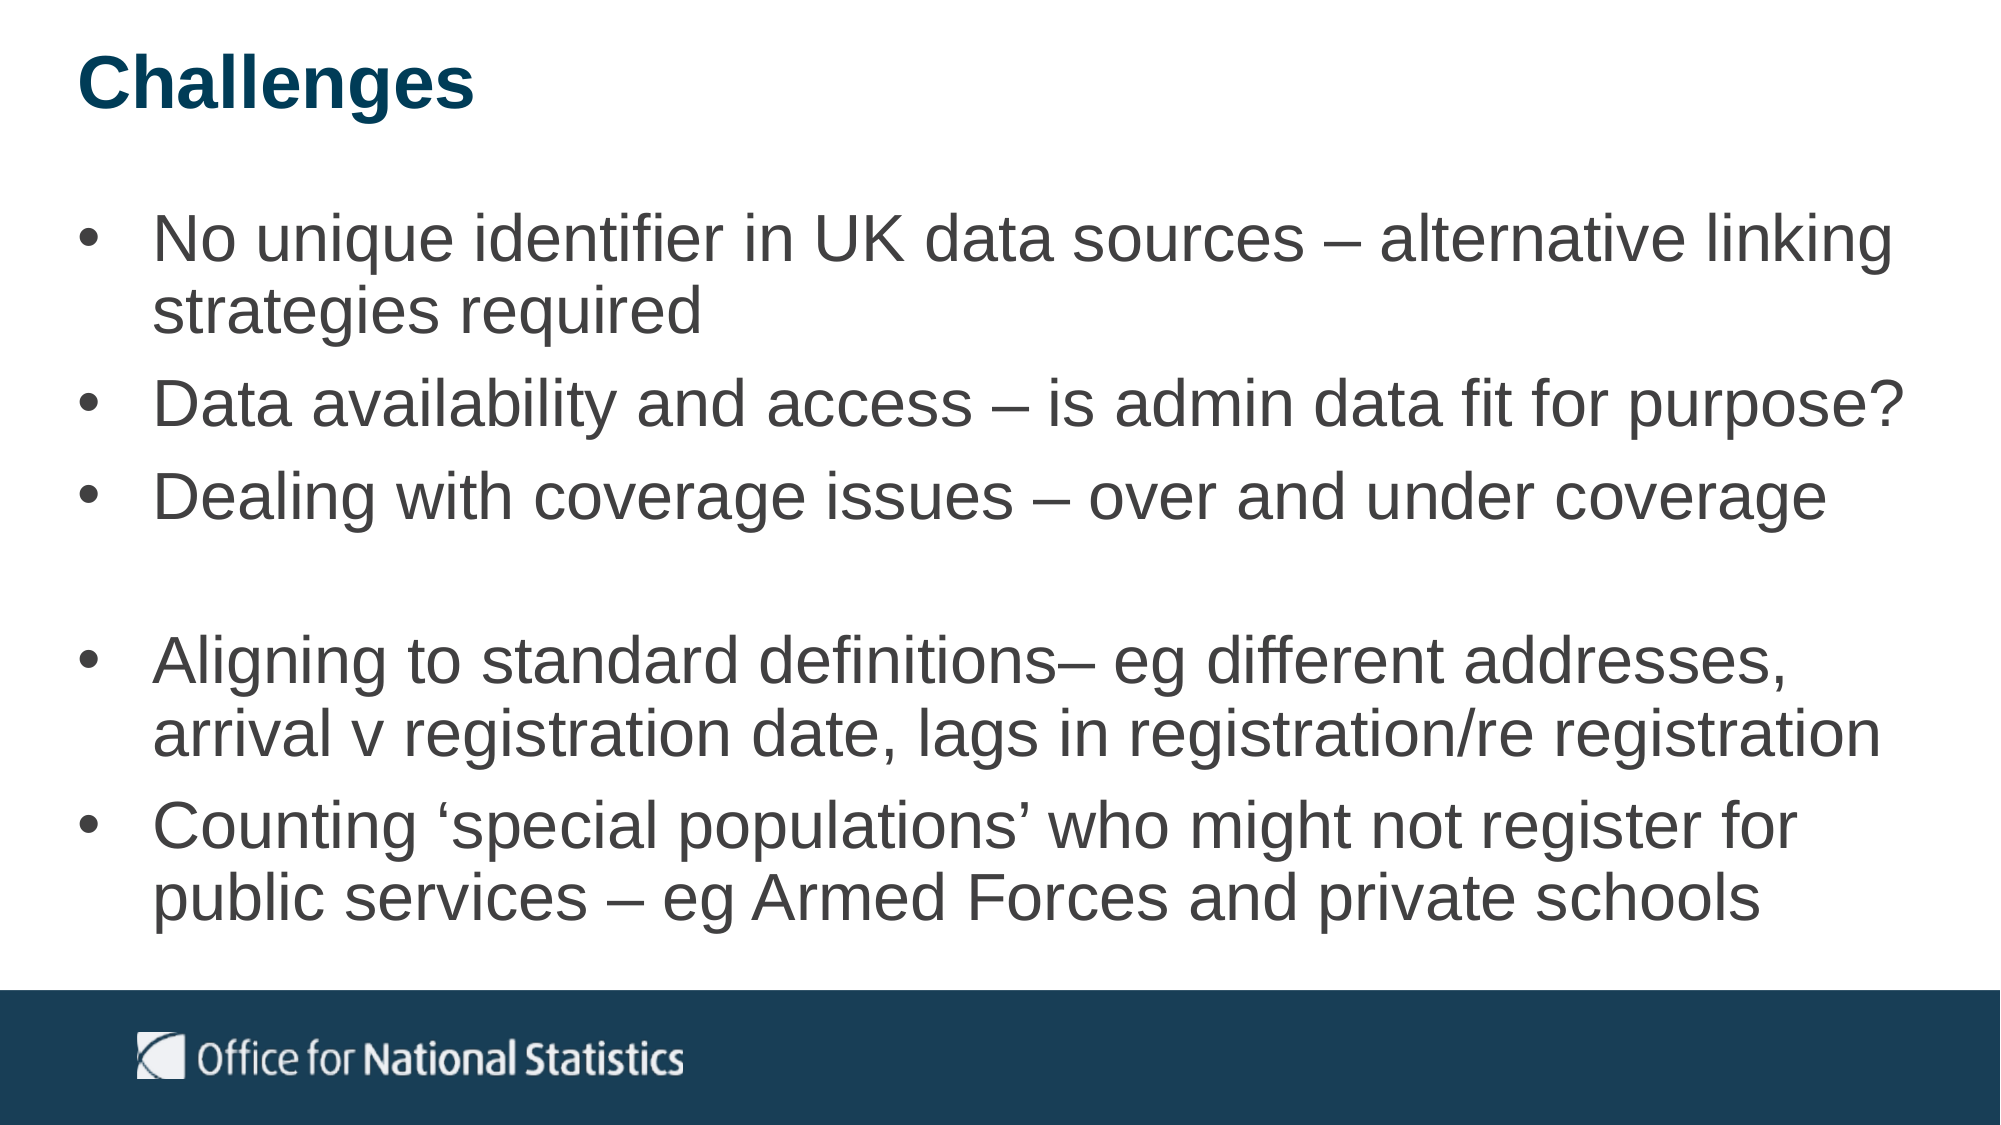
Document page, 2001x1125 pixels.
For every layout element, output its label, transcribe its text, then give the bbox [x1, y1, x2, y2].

title Challenges [77, 35, 1803, 133]
list No unique identifier in UK data sources – alternative linking strategies required Data availability and access – is admin data fit for purpose? Dealing with coverage issues – over and under coverage Aligning to standard definitions– eg different addresses, arrival v registration date, lags in registration/re registration Counting ‘special populations’ who might not register for public services – eg Armed Forces and private schools [77, 196, 1950, 878]
